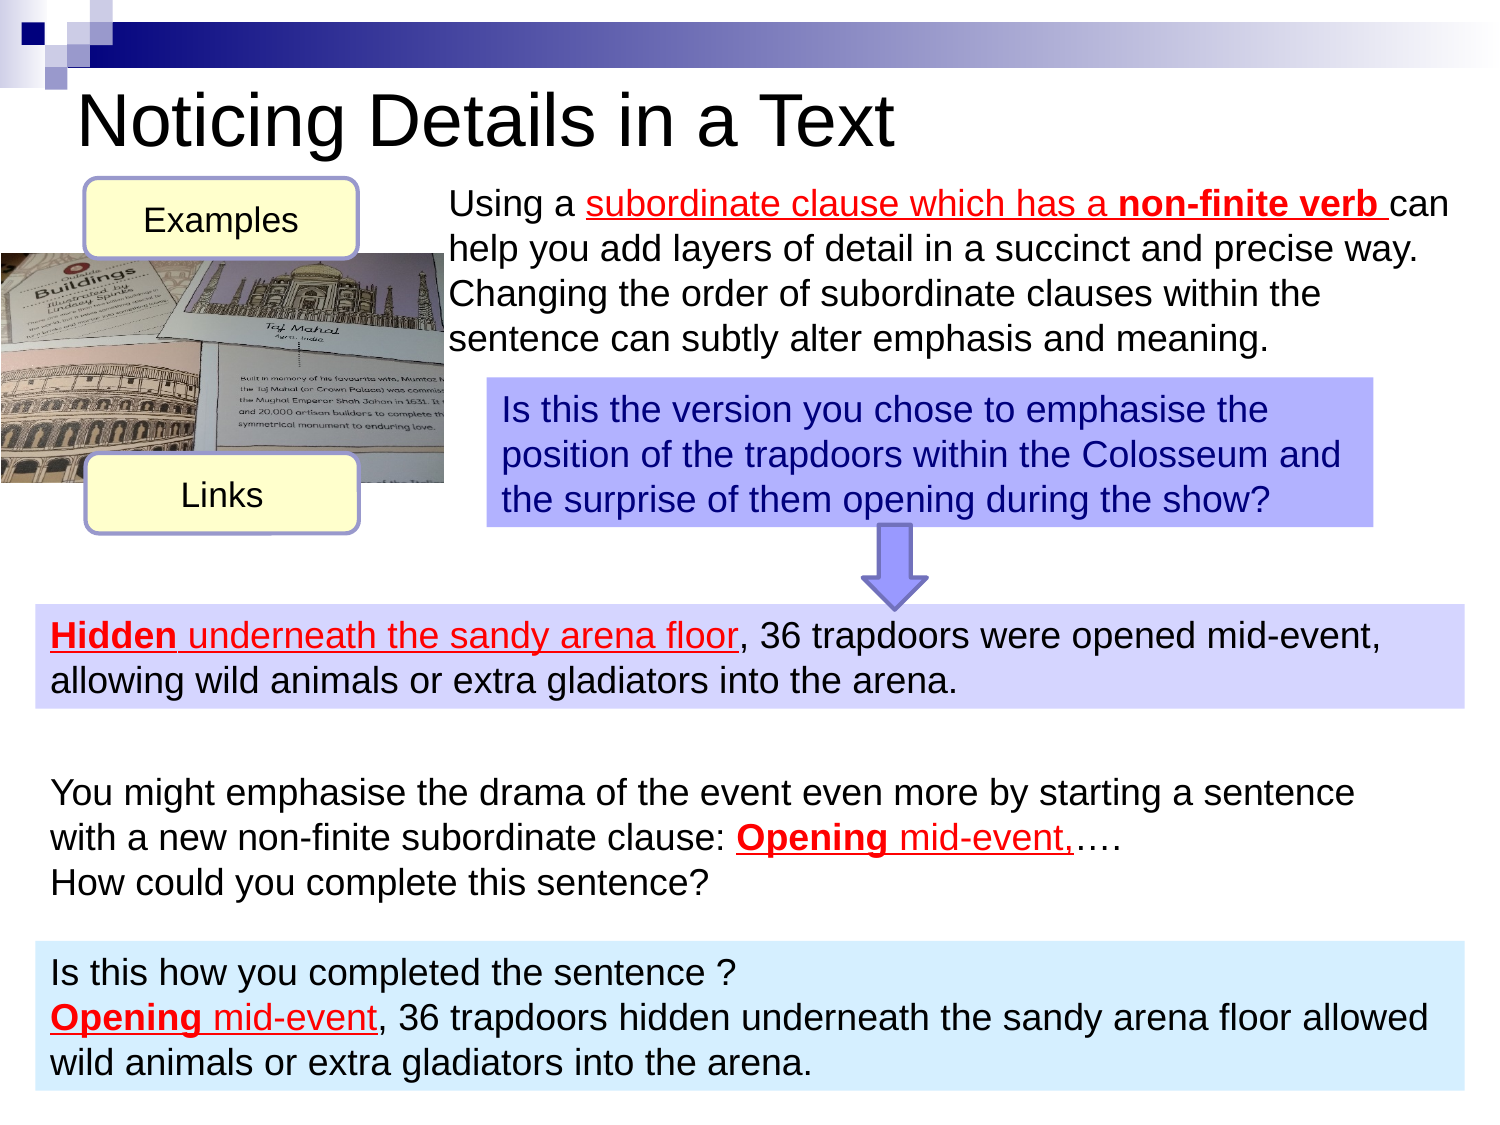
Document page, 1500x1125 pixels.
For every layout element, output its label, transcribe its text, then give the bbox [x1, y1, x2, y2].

text_box Is this the version you chose to emphasise the position of the trapdoors within the Colosseum and the surprise of them opening during the show? [486, 377, 1374, 528]
text_box Examples [82, 175, 360, 251]
text_box [860, 522, 929, 612]
text_box You might emphasise the drama of the event even more by starting a sentence with a new non-finite subordinate clause: Opening mid-event,…. How could you complete this sentence? [35, 760, 1439, 911]
text_box Is this how you completed the sentence ? Opening mid-event, 36 trapdoors hidden underneath the sandy arena floor allowed wild animals or extra gladiators into the arena. [35, 940, 1465, 1091]
text_box Noticing Details in a Text [61, 63, 912, 169]
text_box Hidden underneath the sandy arena floor, 36 trapdoors were opened mid-event, allowing wild animals or extra gladiators into the arena. [35, 604, 1465, 709]
picture [0, 252, 444, 484]
text_box Links [83, 491, 361, 536]
text_box Using a subordinate clause which has a non-finite verb can help you add layers of detail in a succinct and precise way. Changing the order of subordinate clauses within the sentence can subtly alter emphasis and meaning. [433, 171, 1492, 366]
